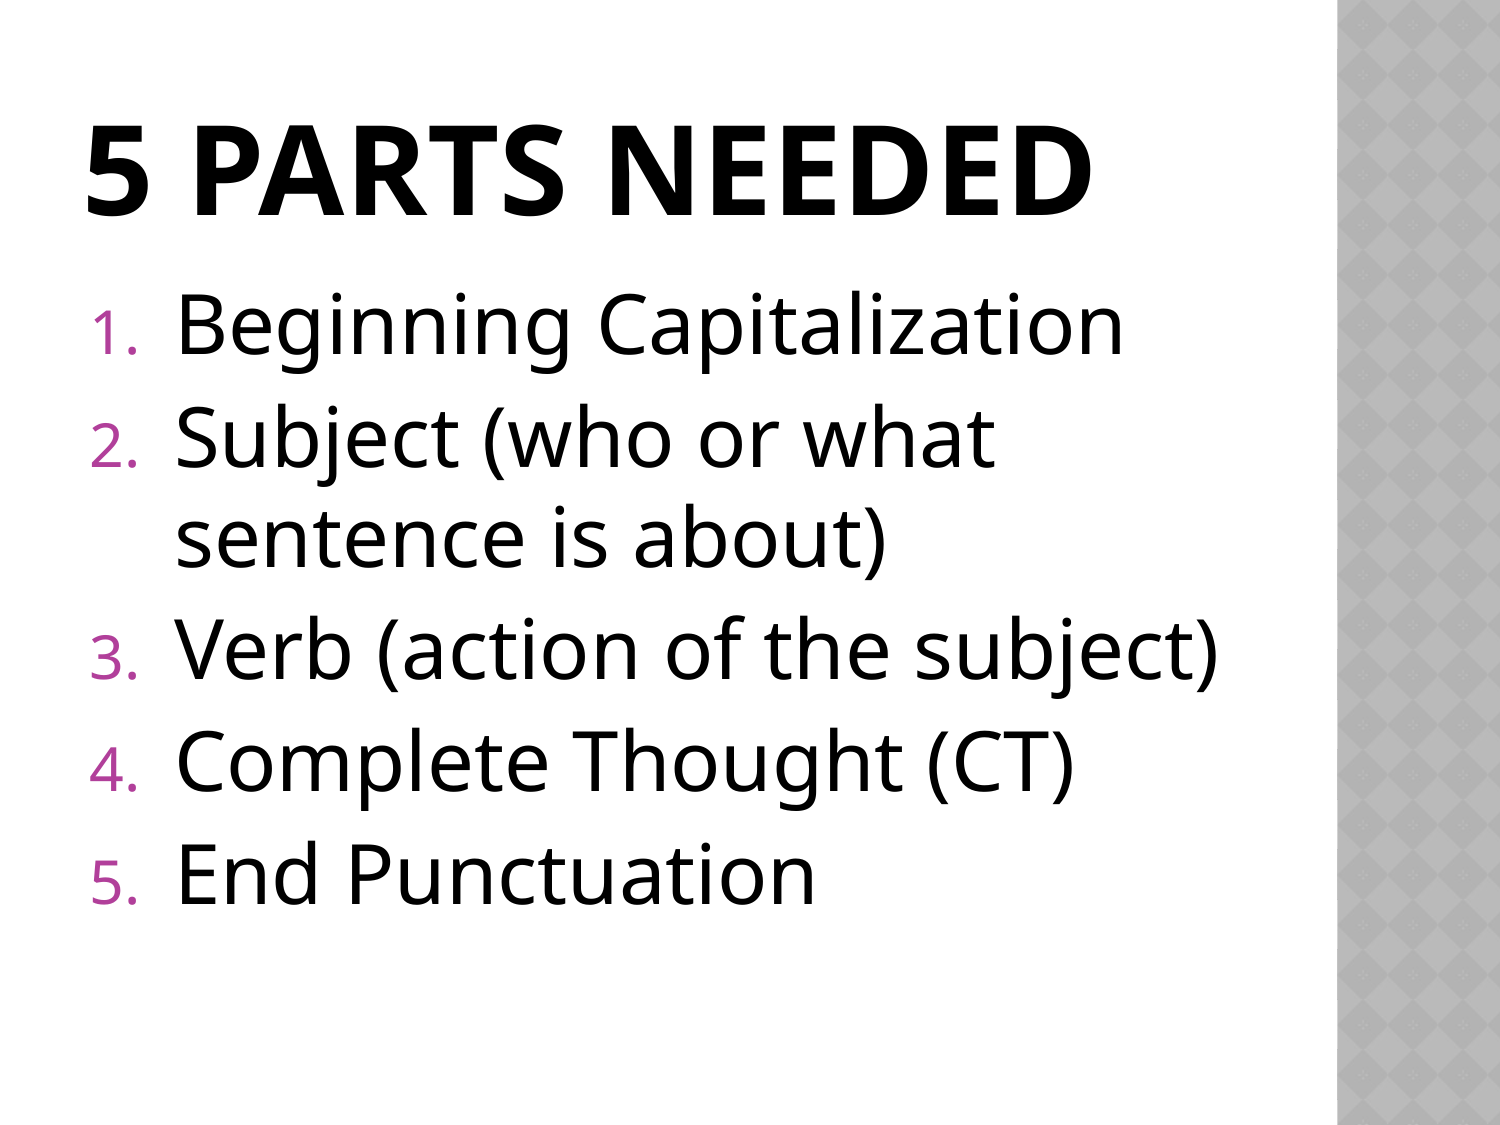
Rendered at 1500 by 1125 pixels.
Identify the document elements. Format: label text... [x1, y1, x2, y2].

title 5 Parts Needed [75, 52, 1263, 240]
list Beginning Capitalization Subject (who or what sentence is about) Verb (action of the subject) Complete Thought (CT) End Punctuation [75, 264, 1263, 1059]
